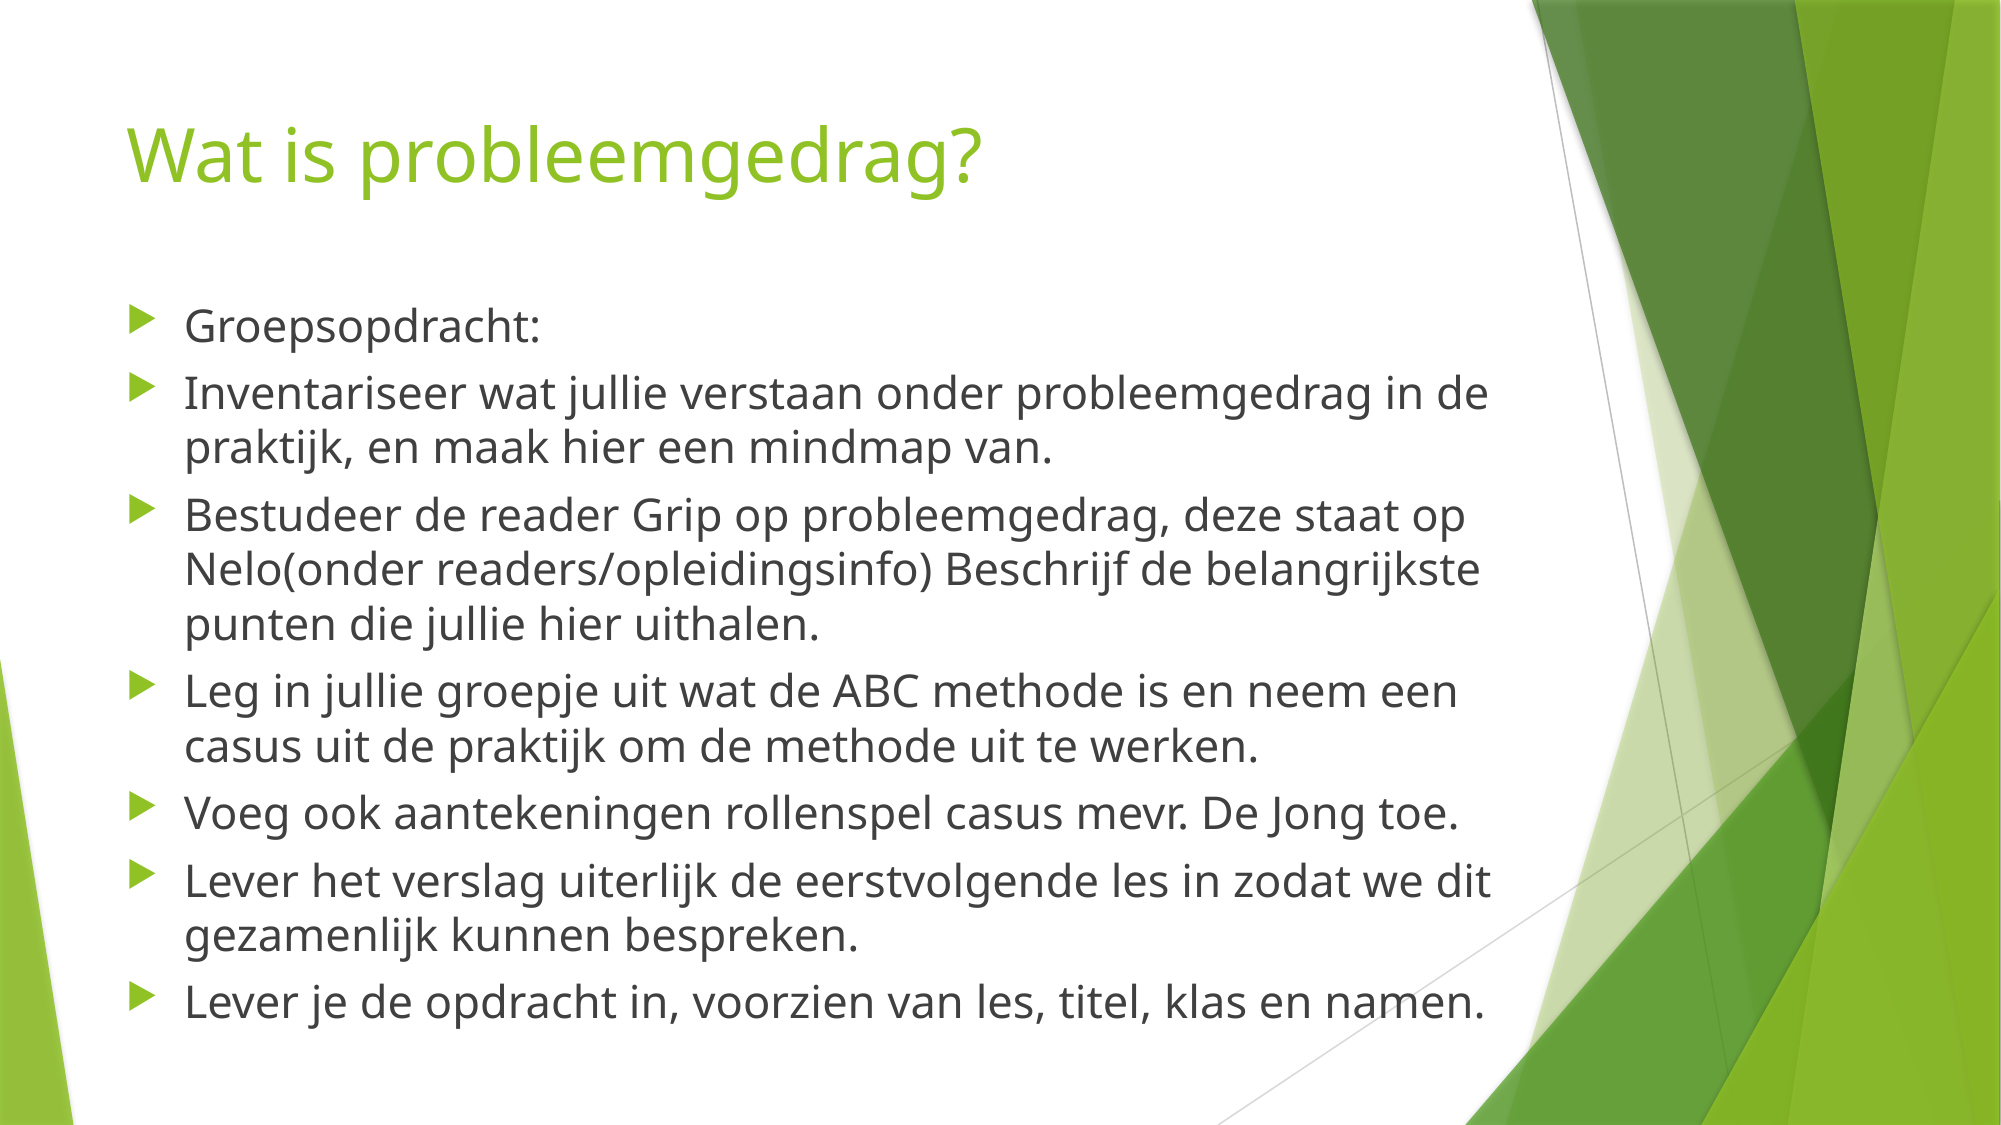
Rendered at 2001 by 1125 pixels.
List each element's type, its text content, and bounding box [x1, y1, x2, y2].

list Groepsopdracht: Inventariseer wat jullie verstaan onder probleemgedrag in de praktijk, en maak hier een mindmap van. Bestudeer de reader Grip op probleemgedrag, deze staat op Nelo(onder readers/opleidingsinfo) Beschrijf de belangrijkste punten die jullie hier uithalen. Leg in jullie groepje uit wat de ABC methode is en neem een casus uit de praktijk om de methode uit te werken. Voeg ook aantekeningen rollenspel casus mevr. De Jong toe. Lever het verslag uiterlijk de eerstvolgende les in zodat we dit gezamenlijk kunnen bespreken. Lever je de opdracht in, voorzien van les, titel, klas en namen. [111, 289, 1522, 1085]
title Wat is probleemgedrag? [111, 99, 1522, 289]
